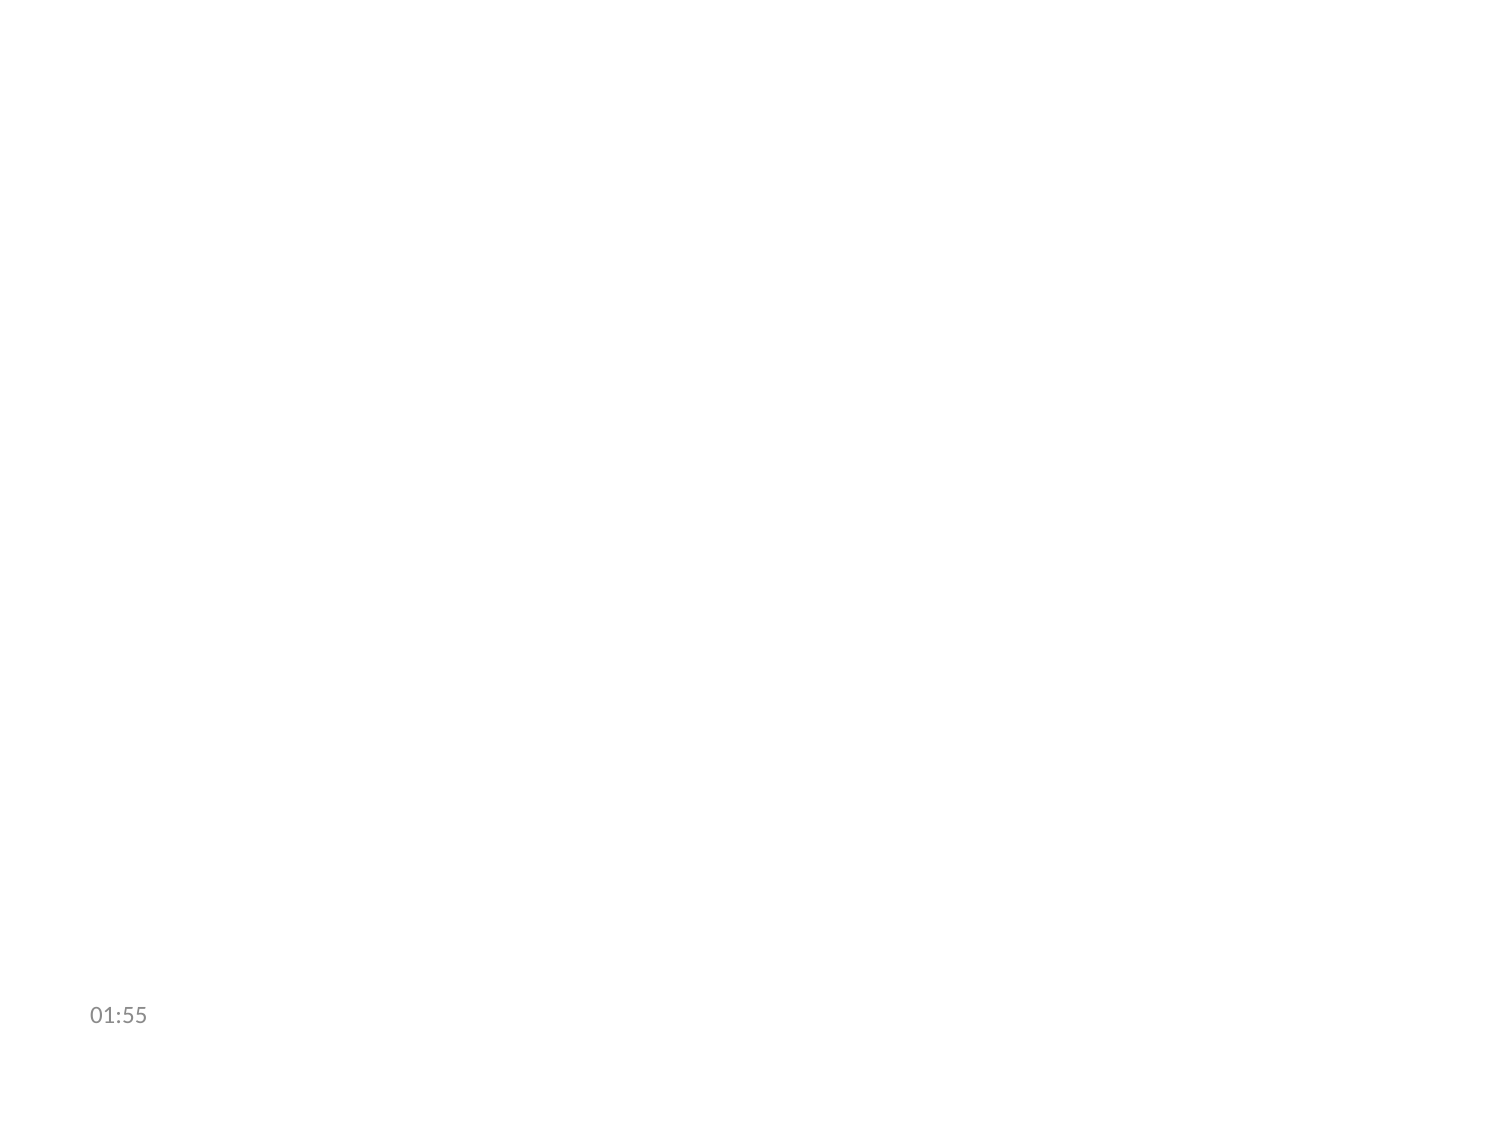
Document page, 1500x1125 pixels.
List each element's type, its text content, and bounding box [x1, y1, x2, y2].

text_box 15:35 [75, 983, 425, 1044]
